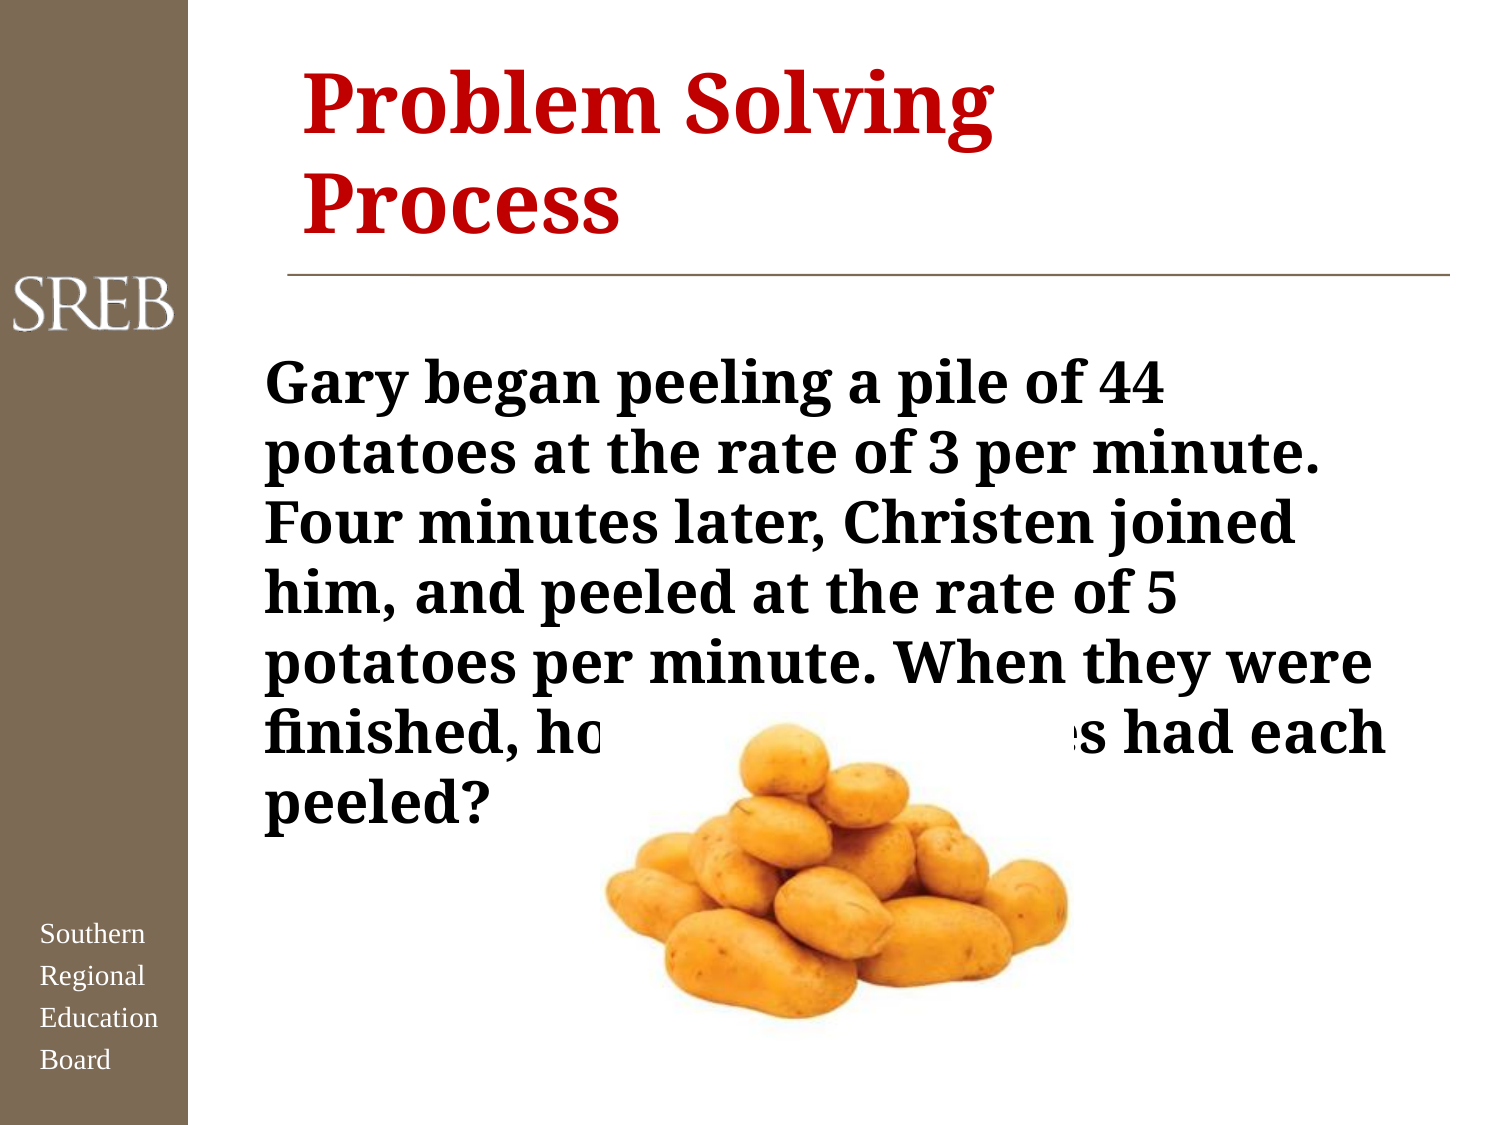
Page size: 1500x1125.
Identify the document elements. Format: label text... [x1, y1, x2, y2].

picture [12, 274, 175, 332]
list Gary began peeling a pile of 44 potatoes at the rate of 3 per minute. Four minutes later, Christen joined him, and peeled at the rate of 5 potatoes per minute. When they were finished, how many potatoes had each peeled? [249, 337, 1426, 726]
picture [599, 712, 1075, 1042]
title Problem Solving Process [287, 74, 1263, 226]
